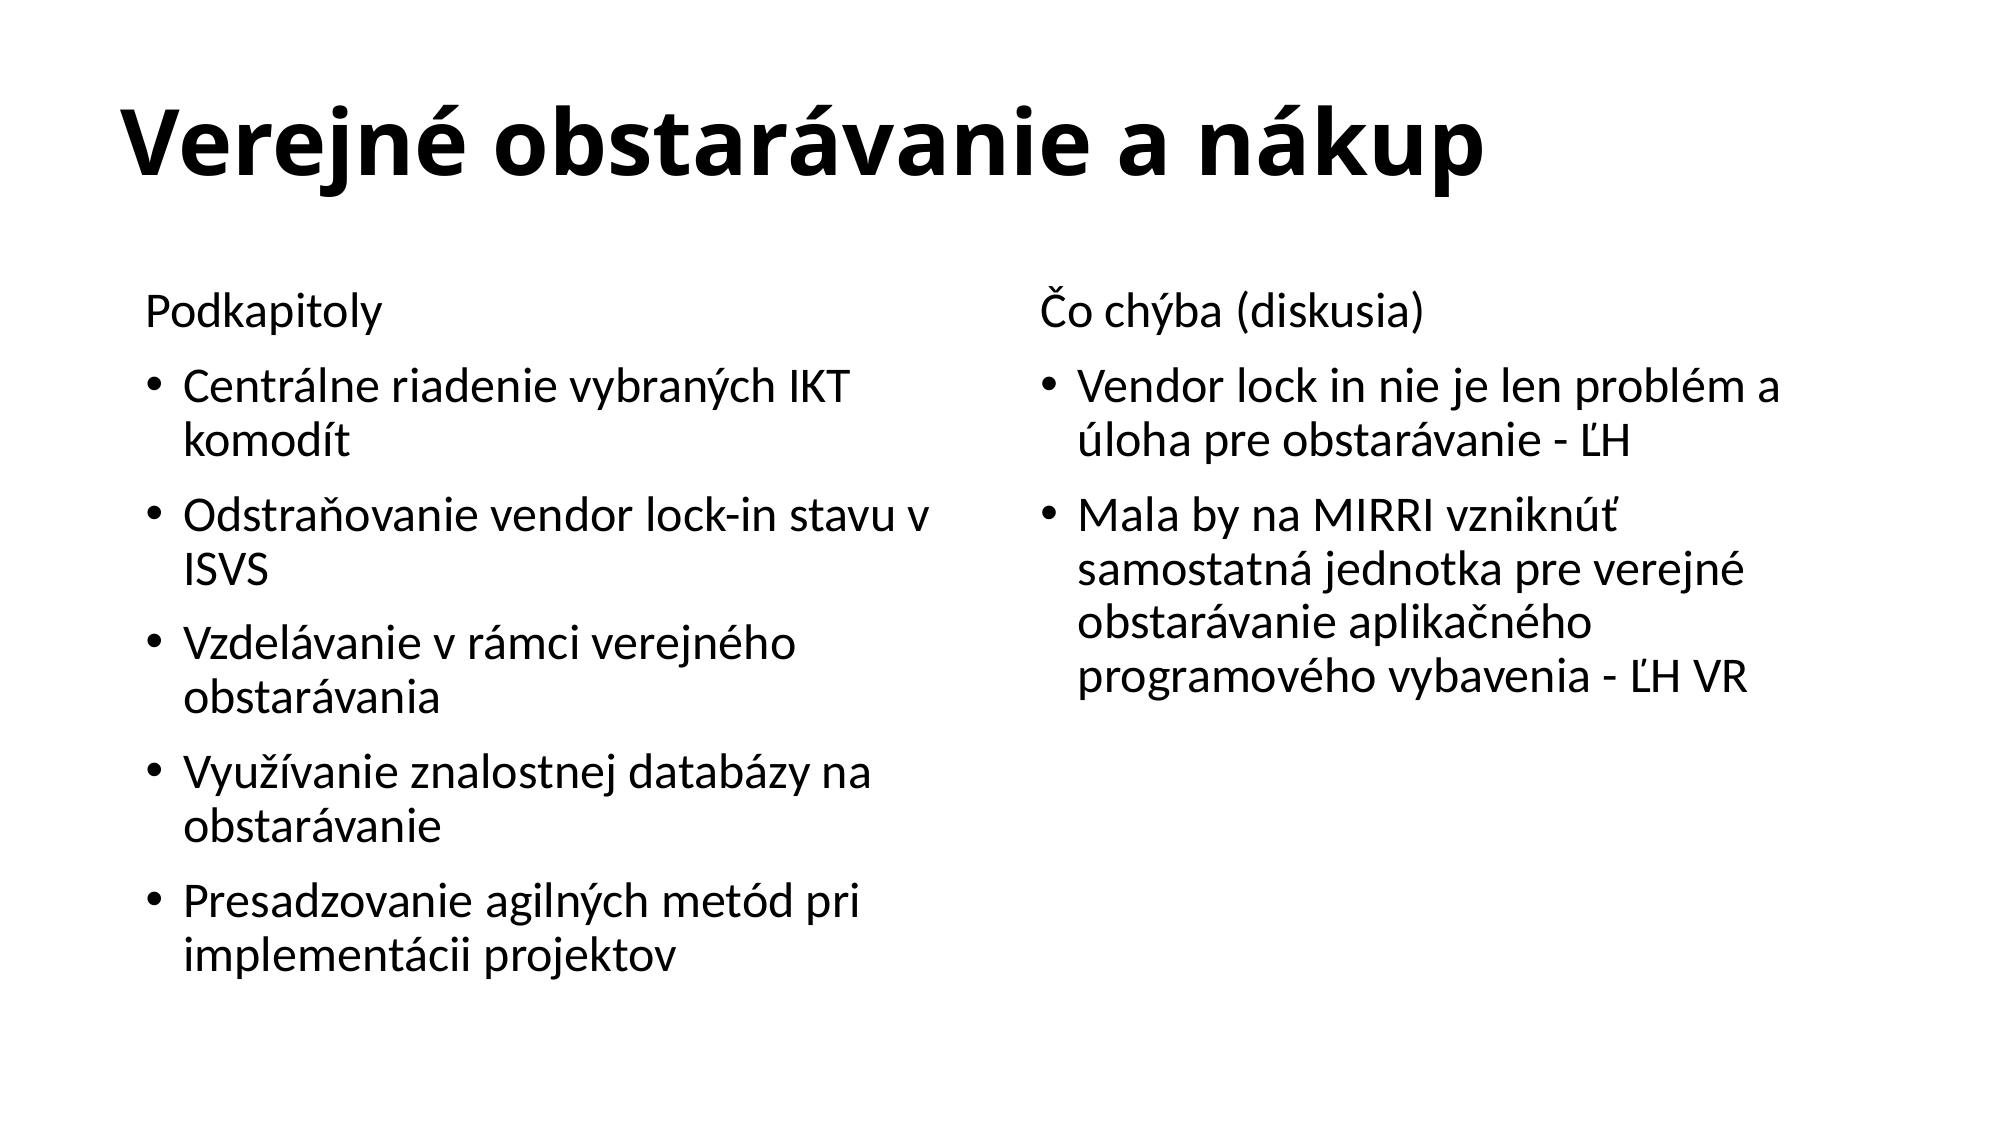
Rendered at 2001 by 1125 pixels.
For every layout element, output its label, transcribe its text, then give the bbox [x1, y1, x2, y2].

title Verejné obstarávanie a nákup [105, 52, 1895, 240]
list Čo chýba (diskusia) Vendor lock in nie je len problém a úloha pre obstarávanie - ĽH Mala by na MIRRI vzniknúť samostatná jednotka pre verejné obstarávanie aplikačného programového vybavenia - ĽH VR [1025, 276, 1855, 998]
text_box Podkapitoly Centrálne riadenie vybraných IKT komodít Odstraňovanie vendor lock-in stavu v ISVS Vzdelávanie v rámci verejného obstarávania Využívanie znalostnej databázy na obstarávanie Presadzovanie agilných metód pri implementácii projektov [130, 276, 960, 998]
